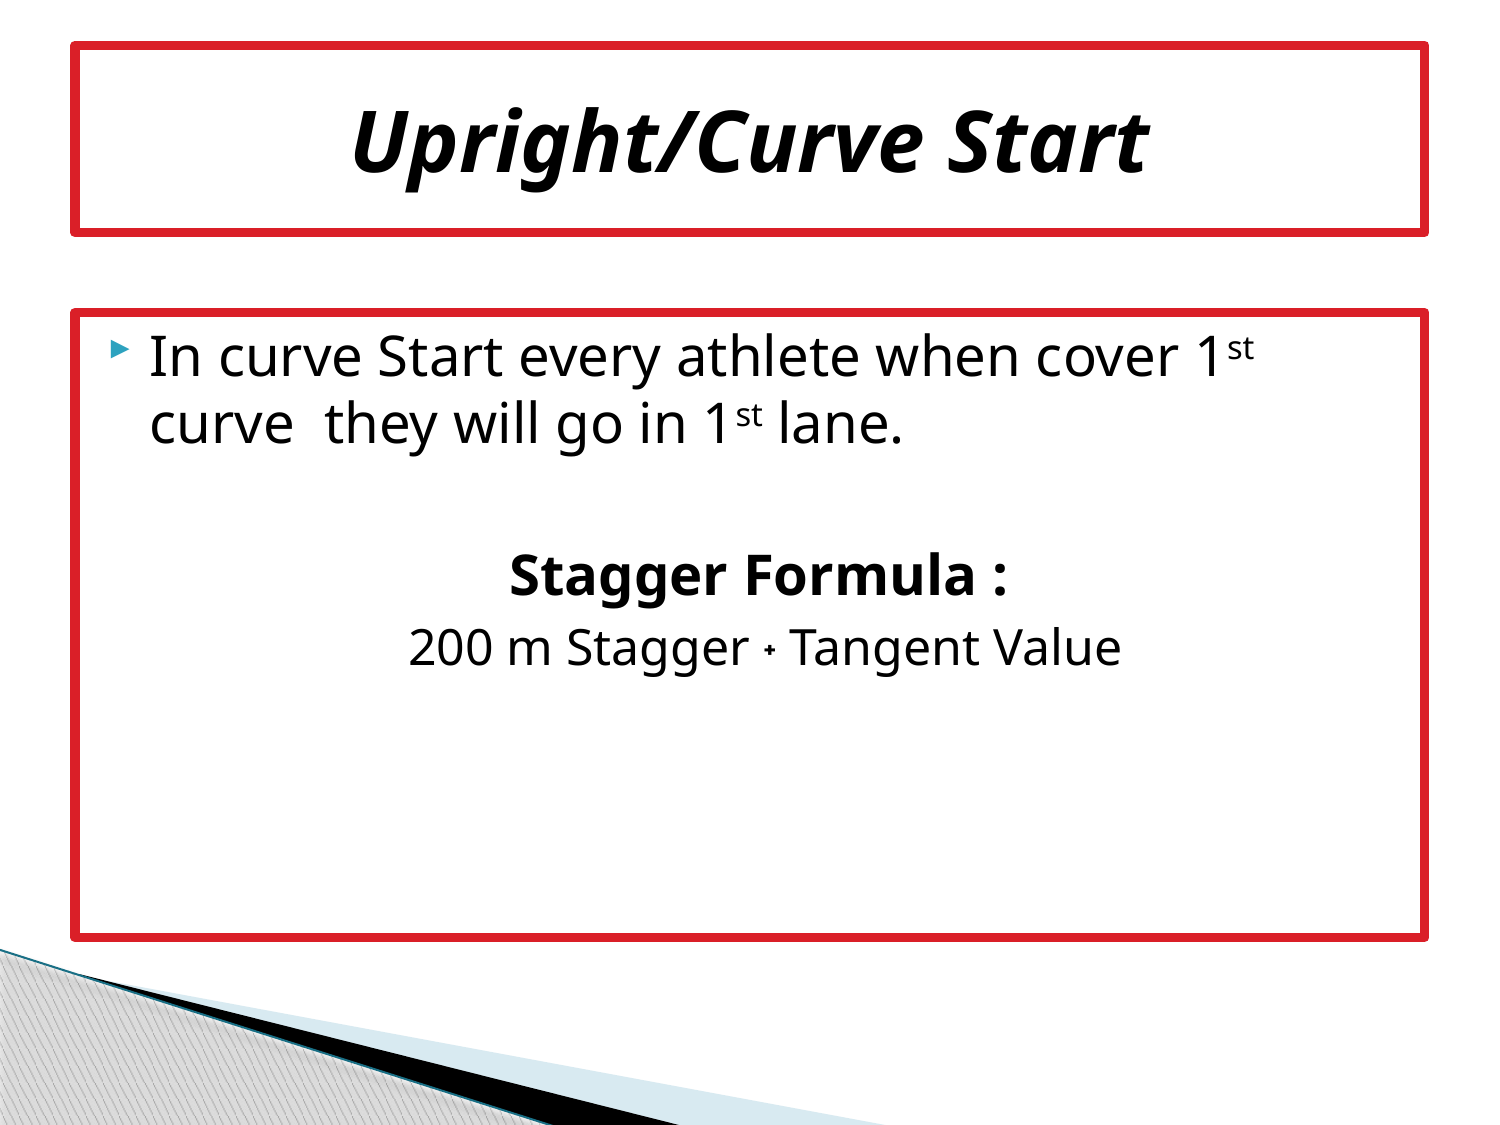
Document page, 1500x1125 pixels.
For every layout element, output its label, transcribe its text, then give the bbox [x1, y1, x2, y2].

list In curve Start every athlete when cover 1st curve they will go in 1st lane. Stagger Formula : 200 m Stagger ˖ Tangent Value [70, 308, 1429, 942]
title Upright/Curve Start [70, 41, 1429, 237]
